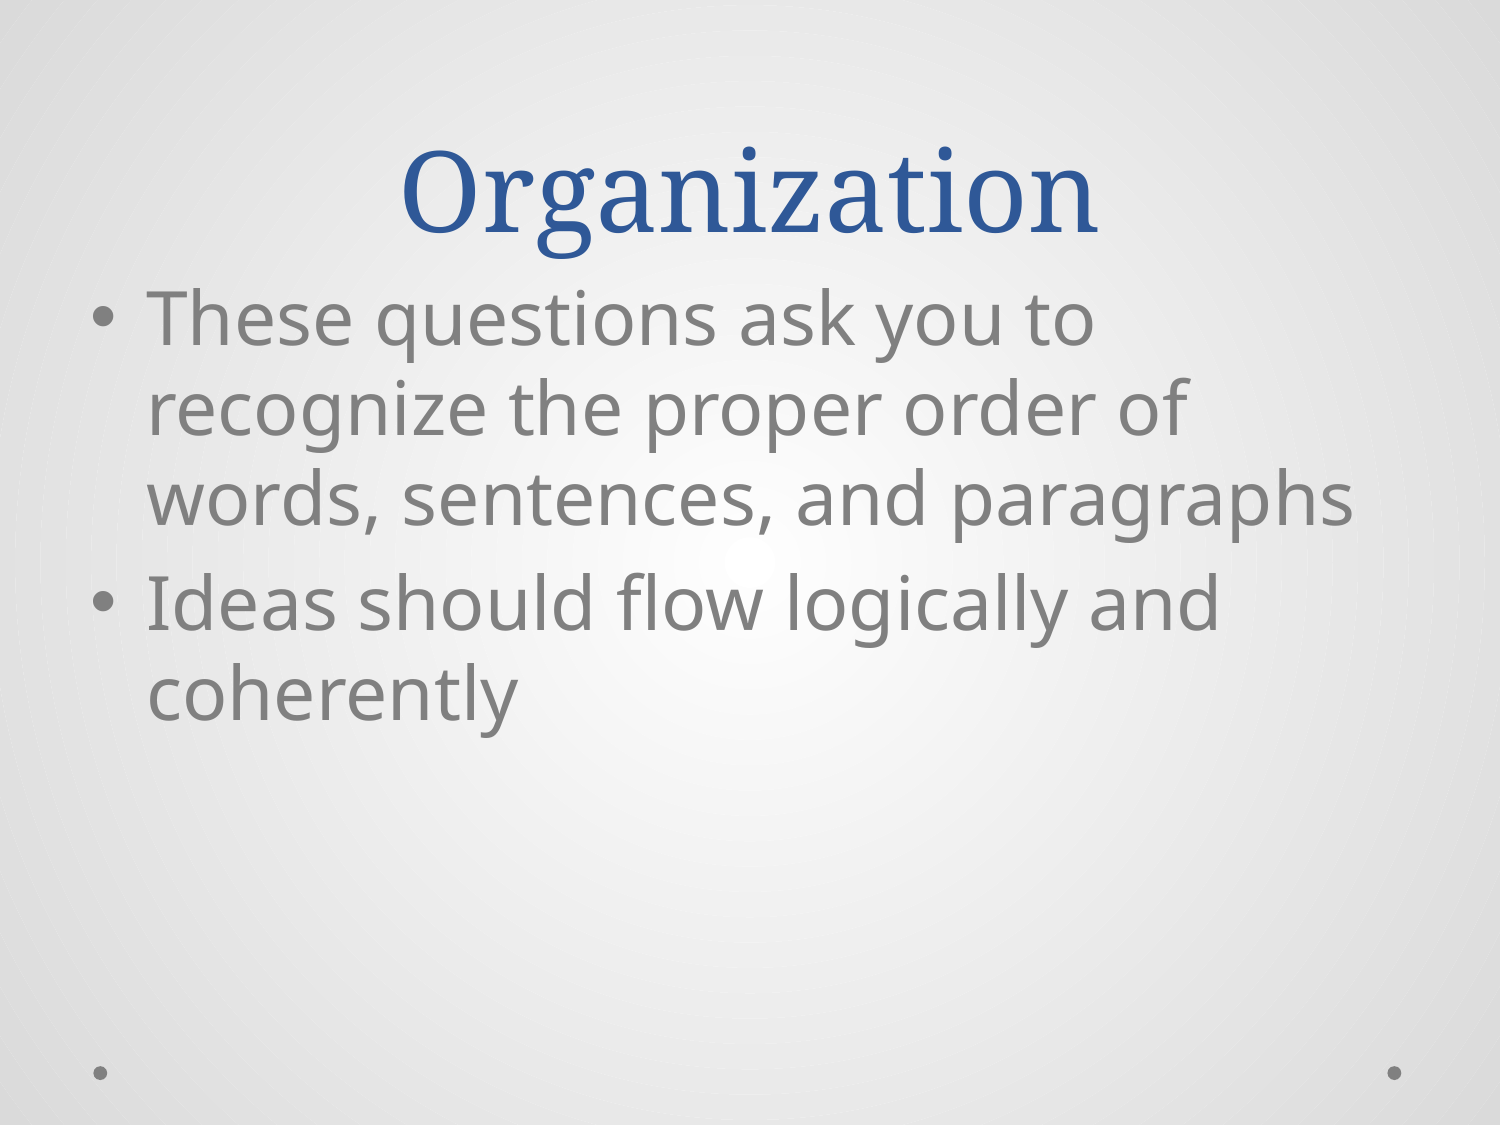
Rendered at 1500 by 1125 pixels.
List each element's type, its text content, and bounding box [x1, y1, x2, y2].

title Organization [75, 0, 1425, 262]
list These questions ask you to recognize the proper order of words, sentences, and paragraphs Ideas should flow logically and coherently [75, 262, 1425, 1005]
